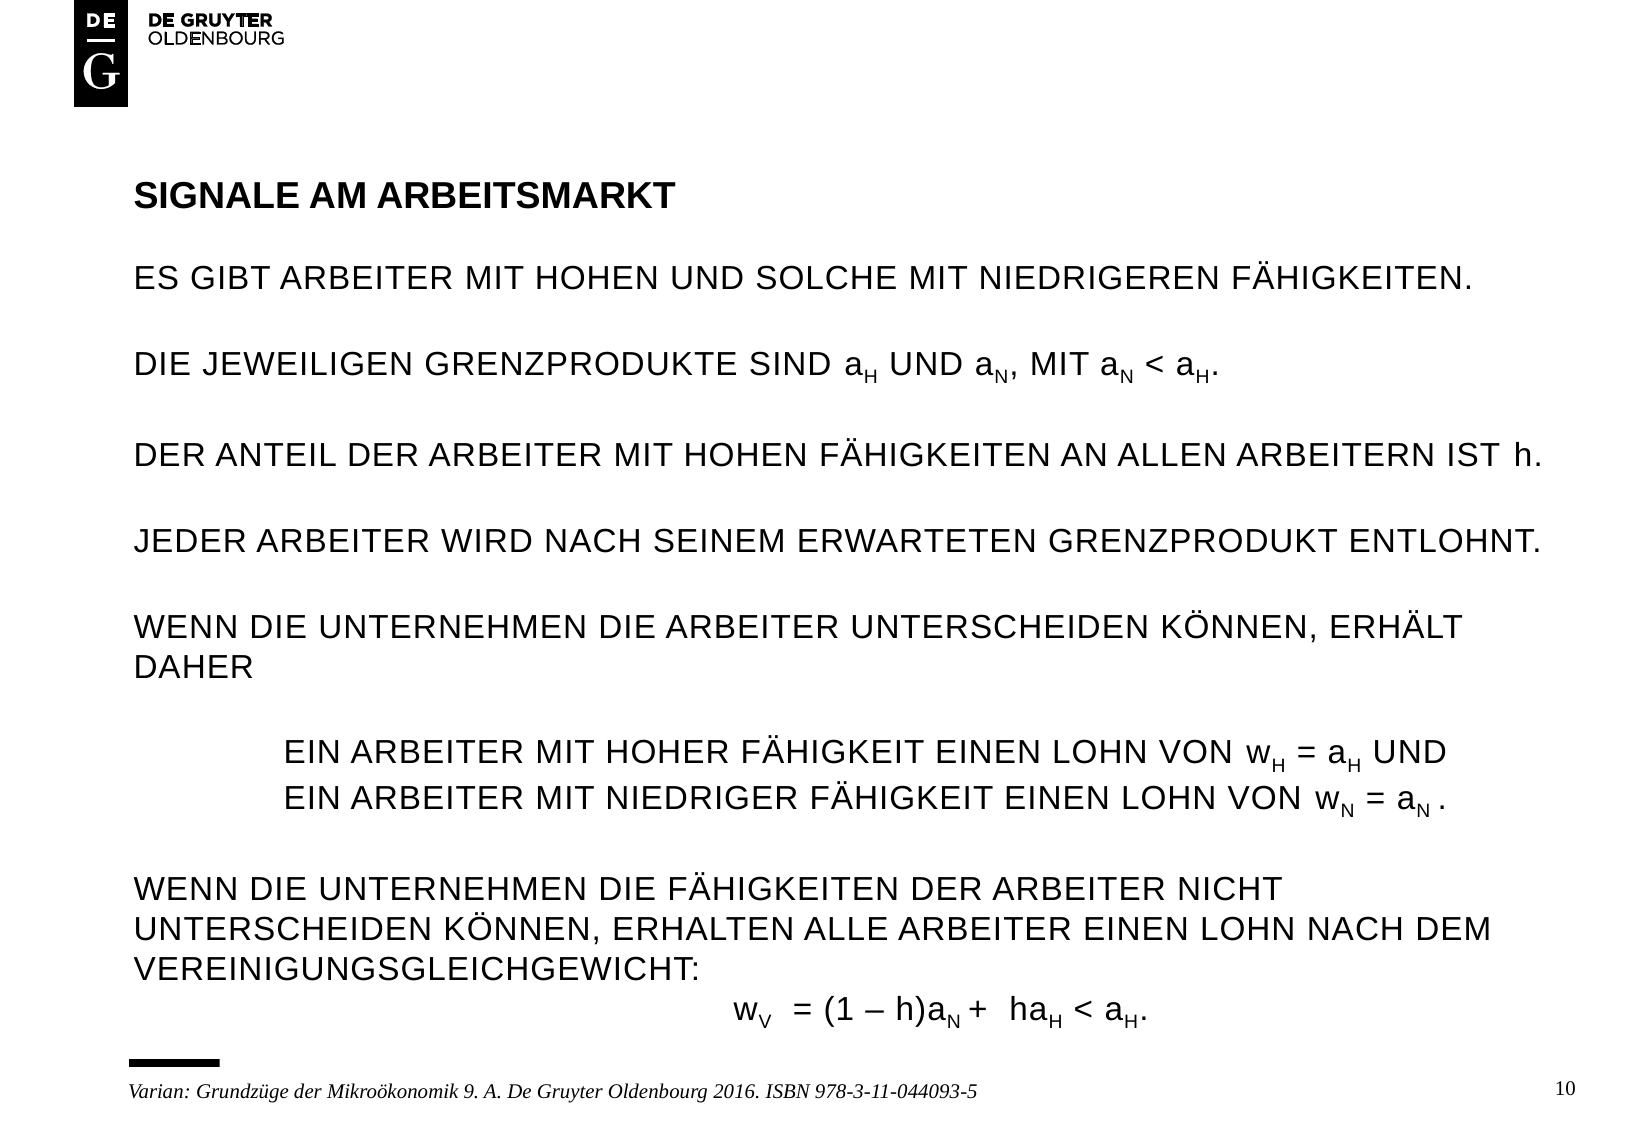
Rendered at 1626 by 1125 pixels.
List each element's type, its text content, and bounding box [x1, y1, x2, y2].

title Signale am arbeitsmarkt [133, 171, 1240, 215]
slide_number 10 [1554, 1074, 1614, 1104]
list Es gibt arbeiter mit hohen und solche mit niedrigeren Fähigkeiten. Die jeweiligen grenzprodukte sind ah und aN, mit aN < ah. Der anteil der arbeiter mit hohen fähigkeiten an allen arbeitern ist h. Jeder arbeiter wird nach seinem erwarteten grenzprodukt entlohnt. Wenn die unternehmen die arbeiter unterscheiden können, erhält daher ein arbeiter mit hoher fähigkeit einen lohn von wh = ah und ein arbeiter mit niedriger fähigkeit einen lohn von wn = an . Wenn die unternehmen die fähigkeiten der arbeiter nicht unterscheiden können, erhalten alle arbeiter einen lohn nach dem vereinigungsgleichgewicht: wV = (1 – h)an + hah < ah. [133, 256, 1572, 1037]
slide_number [128, 1077, 1539, 1108]
